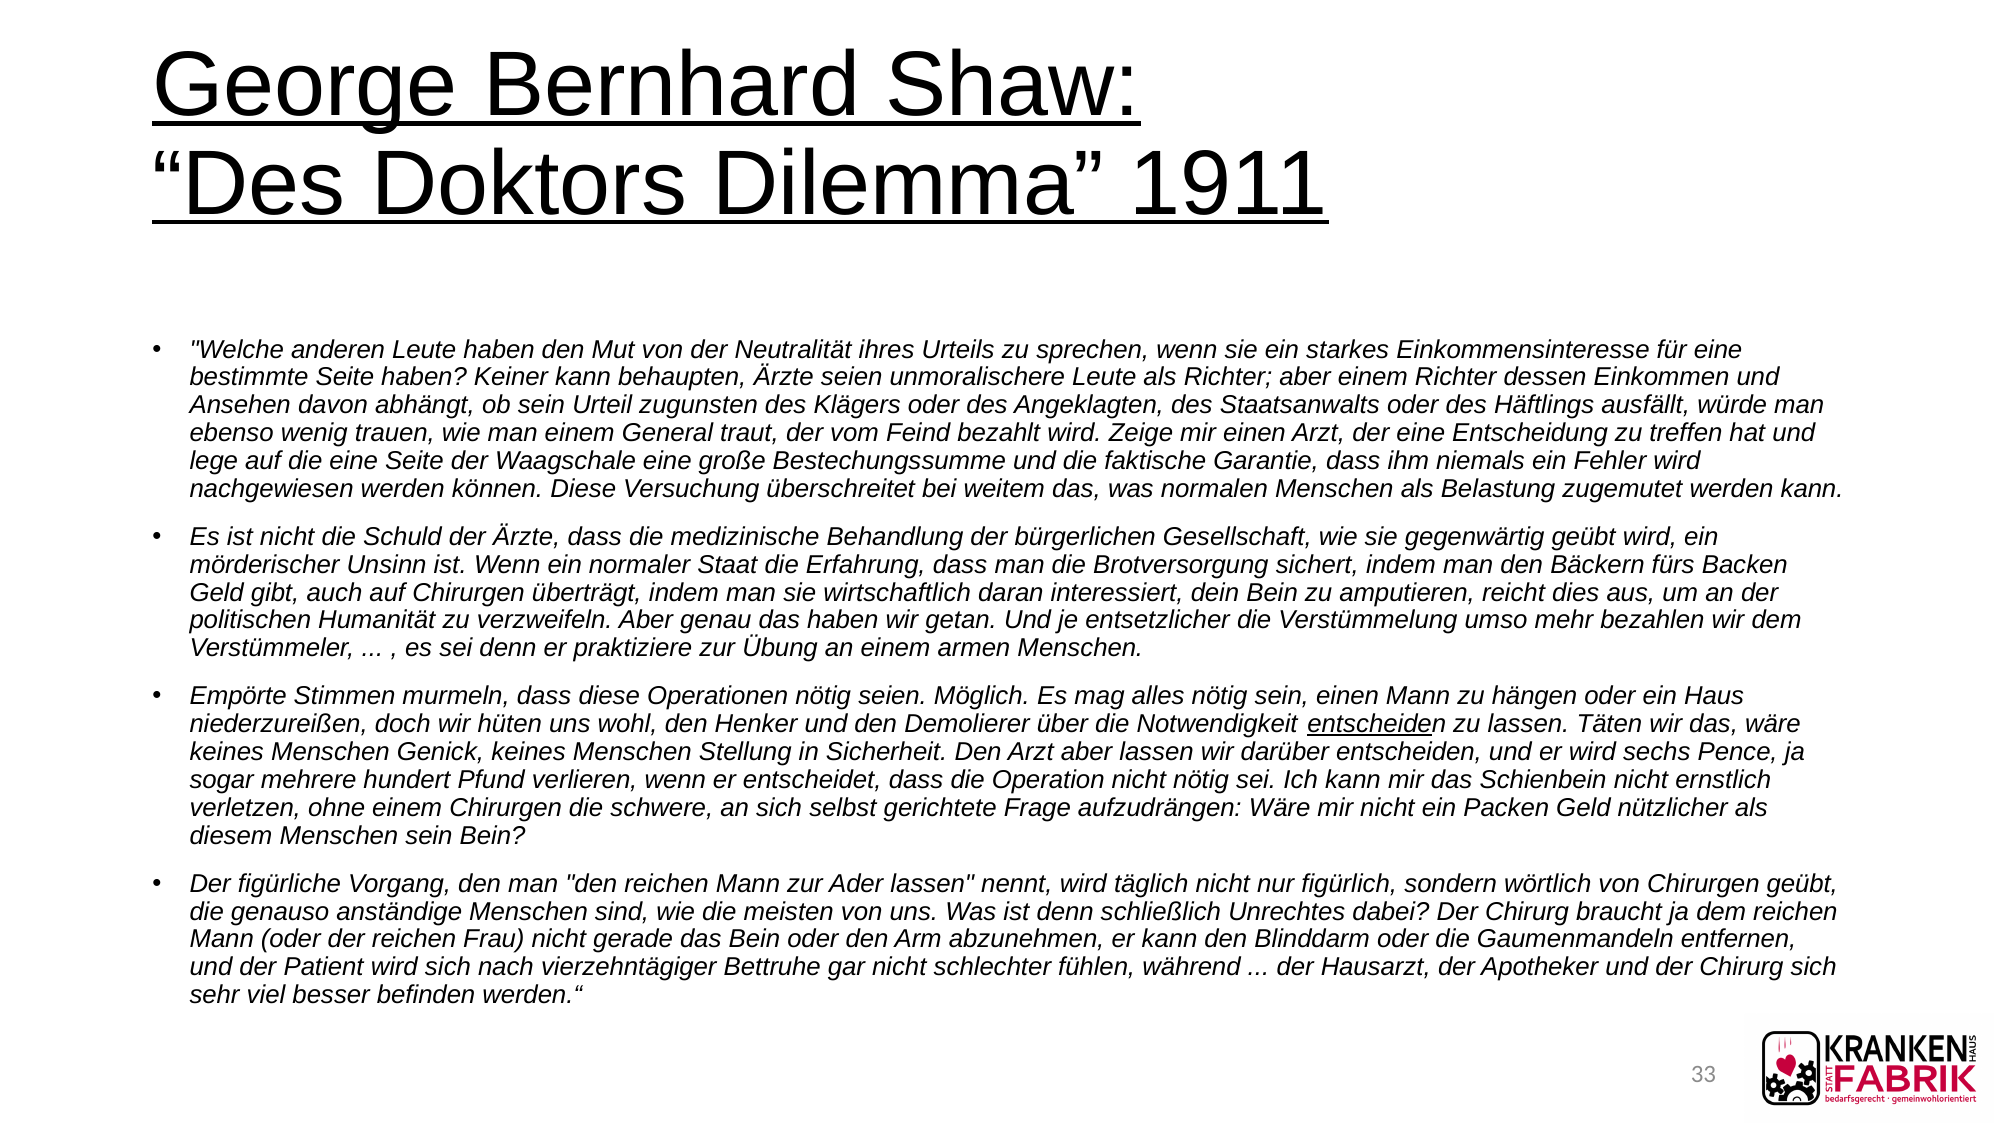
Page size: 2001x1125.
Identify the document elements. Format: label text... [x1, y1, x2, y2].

slide_number 33 [1281, 1042, 1731, 1103]
title George Bernhard Shaw: “Des Doktors Dilemma” 1911 [137, 26, 1863, 245]
picture [1744, 1013, 1994, 1123]
list "Welche anderen Leute haben den Mut von der Neutralität ihres Urteils zu sprechen, wenn sie ein starkes Einkommensinteresse für eine bestimmte Seite haben? Keiner kann behaupten, Ärzte seien unmoralischere Leute als Richter; aber einem Richter dessen Einkommen und Ansehen davon abhängt, ob sein Urteil zugunsten des Klägers oder des Angeklagten, des Staatsanwalts oder des Häftlings ausfällt, würde man ebenso wenig trauen, wie man einem General traut, der vom Feind bezahlt wird. Zeige mir einen Arzt, der eine Entscheidung zu treffen hat und lege auf die eine Seite der Waagschale eine große Bestechungssumme und die faktische Garantie, dass ihm niemals ein Fehler wird nachgewiesen werden können. Diese Versuchung überschreitet bei weitem das, was normalen Menschen als Belastung zugemutet werden kann. Es ist nicht die Schuld der Ärzte, dass die medizinische Behandlung der bürgerlichen Gesellschaft, wie sie gegenwärtig geübt wird, ein mörderischer Unsinn ist. Wenn ein normaler Staat die Erfahrung, dass man die Brotversorgung sichert, indem man den Bäckern fürs Backen Geld gibt, auch auf Chirurgen überträgt, indem man sie wirtschaftlich daran interessiert, dein Bein zu amputieren, reicht dies aus, um an der politischen Humanität zu verzweifeln. Aber genau das haben wir getan. Und je entsetzlicher die Verstümmelung umso mehr bezahlen wir dem Verstümmeler, ... , es sei denn er praktiziere zur Übung an einem armen Menschen. Empörte Stimmen murmeln, dass diese Operationen nötig seien. Möglich. Es mag alles nötig sein, einen Mann zu hängen oder ein Haus niederzureißen, doch wir hüten uns wohl, den Henker und den Demolierer über die Notwendigkeit entscheiden zu lassen. Täten wir das, wäre keines Menschen Genick, keines Menschen Stellung in Sicherheit. Den Arzt aber lassen wir darüber entscheiden, und er wird sechs Pence, ja sogar mehrere hundert Pfund verlieren, wenn er entscheidet, dass die Operation nicht nötig sei. Ich kann mir das Schienbein nicht ernstlich verletzen, ohne einem Chirurgen die schwere, an sich selbst gerichtete Frage aufzudrängen: Wäre mir nicht ein Packen Geld nützlicher als diesem Menschen sein Bein? Der figürliche Vorgang, den man "den reichen Mann zur Ader lassen" nennt, wird täglich nicht nur figürlich, sondern wörtlich von Chirurgen geübt, die genauso anständige Menschen sind, wie die meisten von uns. Was ist denn schließlich Unrechtes dabei? Der Chirurg braucht ja dem reichen Mann (oder der reichen Frau) nicht gerade das Bein oder den Arm abzunehmen, er kann den Blinddarm oder die Gaumenmandeln entfernen, und der Patient wird sich nach vierzehntägiger Bettruhe gar nicht schlechter fühlen, während ... der Hausarzt, der Apotheker und der Chirurg sich sehr viel besser befinden werden.“ [137, 328, 1863, 1043]
